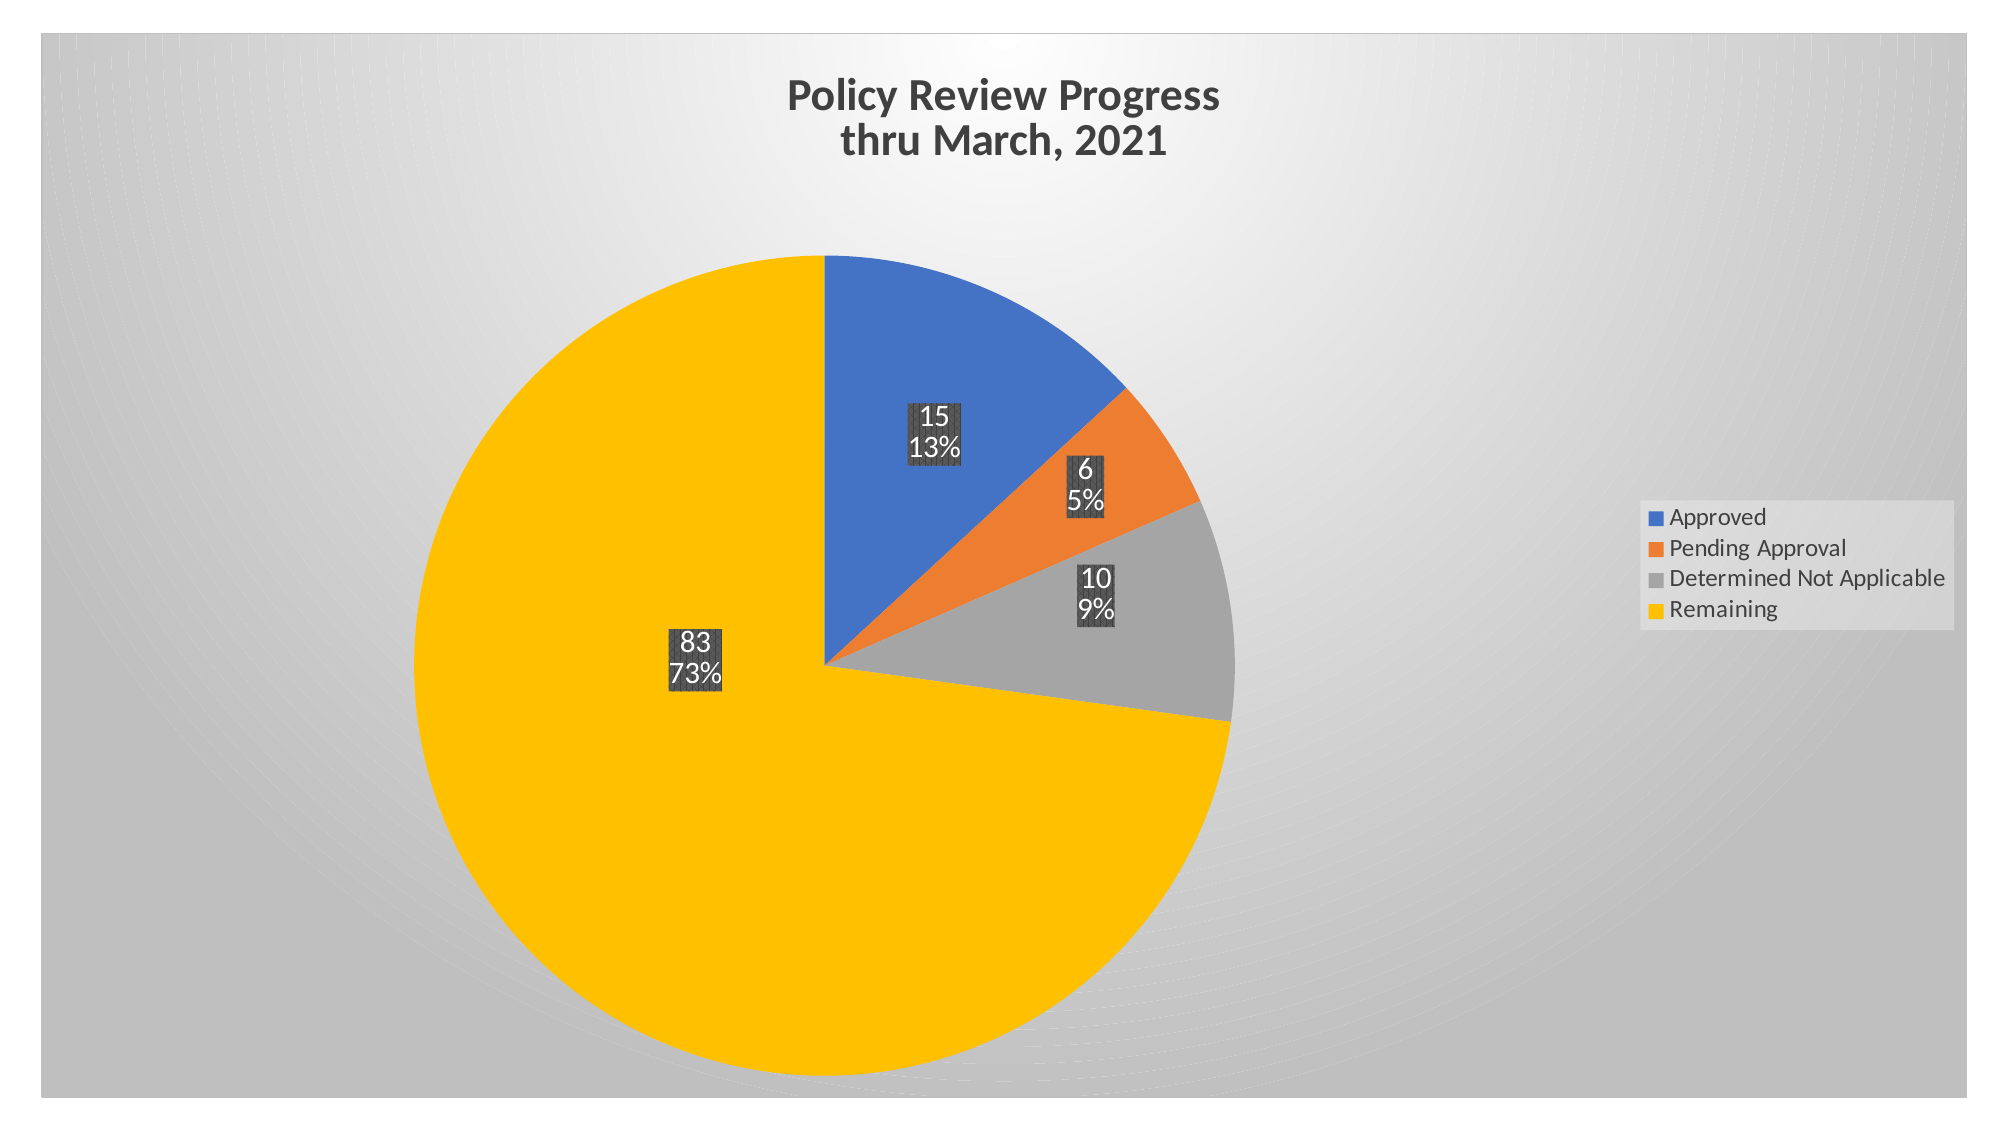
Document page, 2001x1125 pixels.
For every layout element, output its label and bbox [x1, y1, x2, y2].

chart [41, 32, 1968, 1098]
